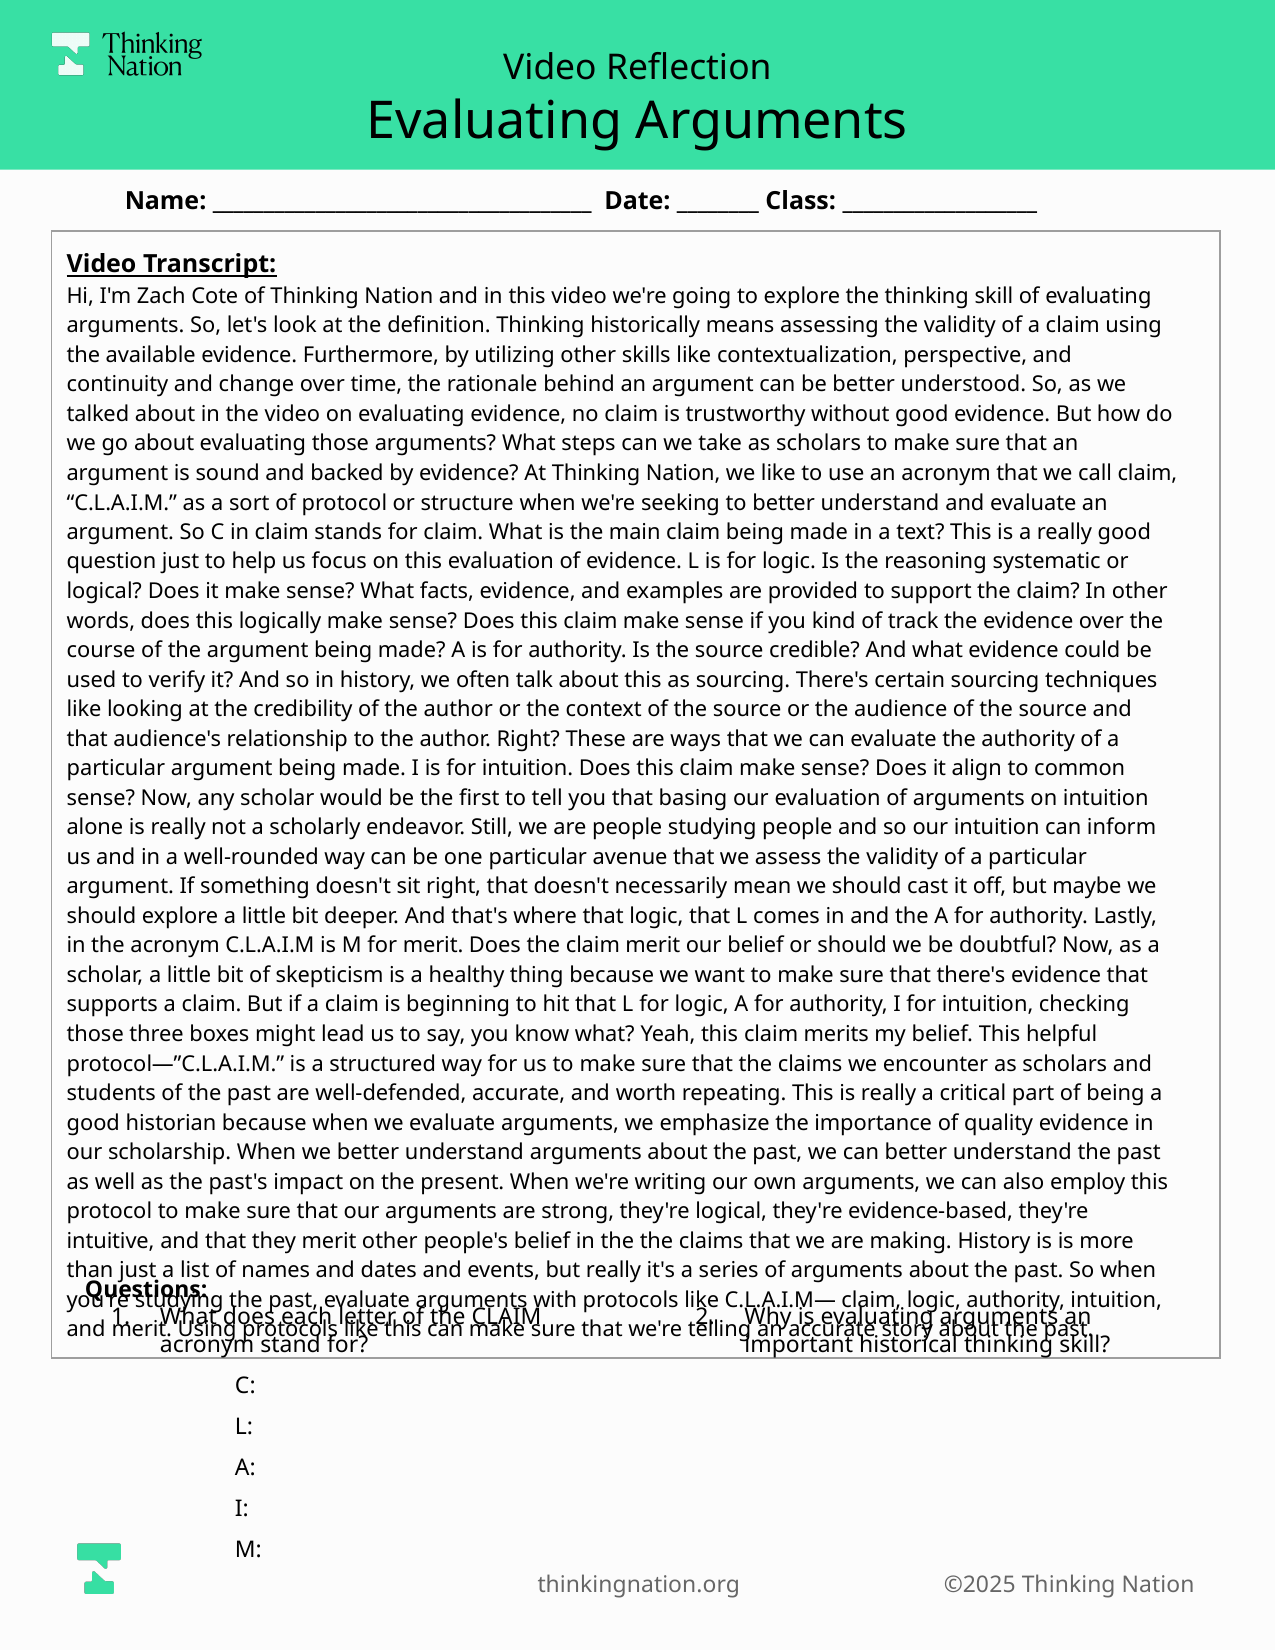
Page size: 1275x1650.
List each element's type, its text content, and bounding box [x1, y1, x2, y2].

text_box Name: _____________________________________ Date: ________ Class: ___________________ [109, 169, 1165, 230]
picture [63, 1533, 134, 1604]
text_box Why is evaluating arguments an important historical thinking skill? [654, 1259, 1204, 1427]
text_box Questions: What does each letter of the CLAIM acronym stand for? C: L: A: I: M: [70, 1259, 619, 1578]
text_box thinkingnation.org [488, 1553, 790, 1605]
text_box Video Reflection Evaluating Arguments [0, 0, 1275, 170]
text_box ©2025 Thinking Nation [909, 1553, 1211, 1605]
table_header Video Transcript: Hi, I'm Zach Cote of Thinking Nation and in this video we're going to explore the thinking skill of evaluating arguments. So, let's look at the definition. Thinking historically means assessing the validity of a claim using the available evidence. Furthermore, by utilizing other skills like contextualization, perspective, and continuity and change over time, the rationale behind an argument can be better understood. So, as we talked about in the video on evaluating evidence, no claim is trustworthy without good evidence. But how do we go about evaluating those arguments? What steps can we take as scholars to make sure that an argument is sound and backed by evidence? At Thinking Nation, we like to use an acronym that we call claim, “C.L.A.I.M.” as a sort of protocol or structure when we're seeking to better understand and evaluate an argument. So C in claim stands for claim. What is the main claim being made in a text? This is a really good question just to help us focus on this evaluation of evidence. L is for logic. Is the reasoning systematic or logical? Does it make sense? What facts, evidence, and examples are provided to support the claim? In other words, does this logically make sense? Does this claim make sense if you kind of track the evidence over the course of the argument being made? A is for authority. Is the source credible? And what evidence could be used to verify it? And so in history, we often talk about this as sourcing. There's certain sourcing techniques like looking at the credibility of the author or the context of the source or the audience of the source and that audience's relationship to the author. Right? These are ways that we can evaluate the authority of a particular argument being made. I is for intuition. Does this claim make sense? Does it align to common sense? Now, any scholar would be the first to tell you that basing our evaluation of arguments on intuition alone is really not a scholarly endeavor. Still, we are people studying people and so our intuition can inform us and in a well-rounded way can be one particular avenue that we assess the validity of a particular argument. If something doesn't sit right, that doesn't necessarily mean we should cast it off, but maybe we should explore a little bit deeper. And that's where that logic, that L comes in and the A for authority. Lastly, in the acronym C.L.A.I.M is M for merit. Does the claim merit our belief or should we be doubtful? Now, as a scholar, a little bit of skepticism is a healthy thing because we want to make sure that there's evidence that supports a claim. But if a claim is beginning to hit that L for logic, A for authority, I for intuition, checking those three boxes might lead us to say, you know what? Yeah, this claim merits my belief. This helpful protocol—”C.L.A.I.M.” is a structured way for us to make sure that the claims we encounter as scholars and students of the past are well-defended, accurate, and worth repeating. This is really a critical part of being a good historian because when we evaluate arguments, we emphasize the importance of quality evidence in our scholarship. When we better understand arguments about the past, we can better understand the past as well as the past's impact on the present. When we're writing our own arguments, we can also employ this protocol to make sure that our arguments are strong, they're logical, they're evidence-based, they're intuitive, and that they merit other people's belief in the the claims that we are making. History is is more than just a list of names and dates and events, but really it's a series of arguments about the past. So when you're studying the past, evaluate arguments with protocols like C.L.A.I.M— claim, logic, authority, intuition, and merit. Using protocols like this can make sure that we're telling an accurate story about the past. [52, 232, 1219, 1357]
picture [35, 17, 207, 90]
